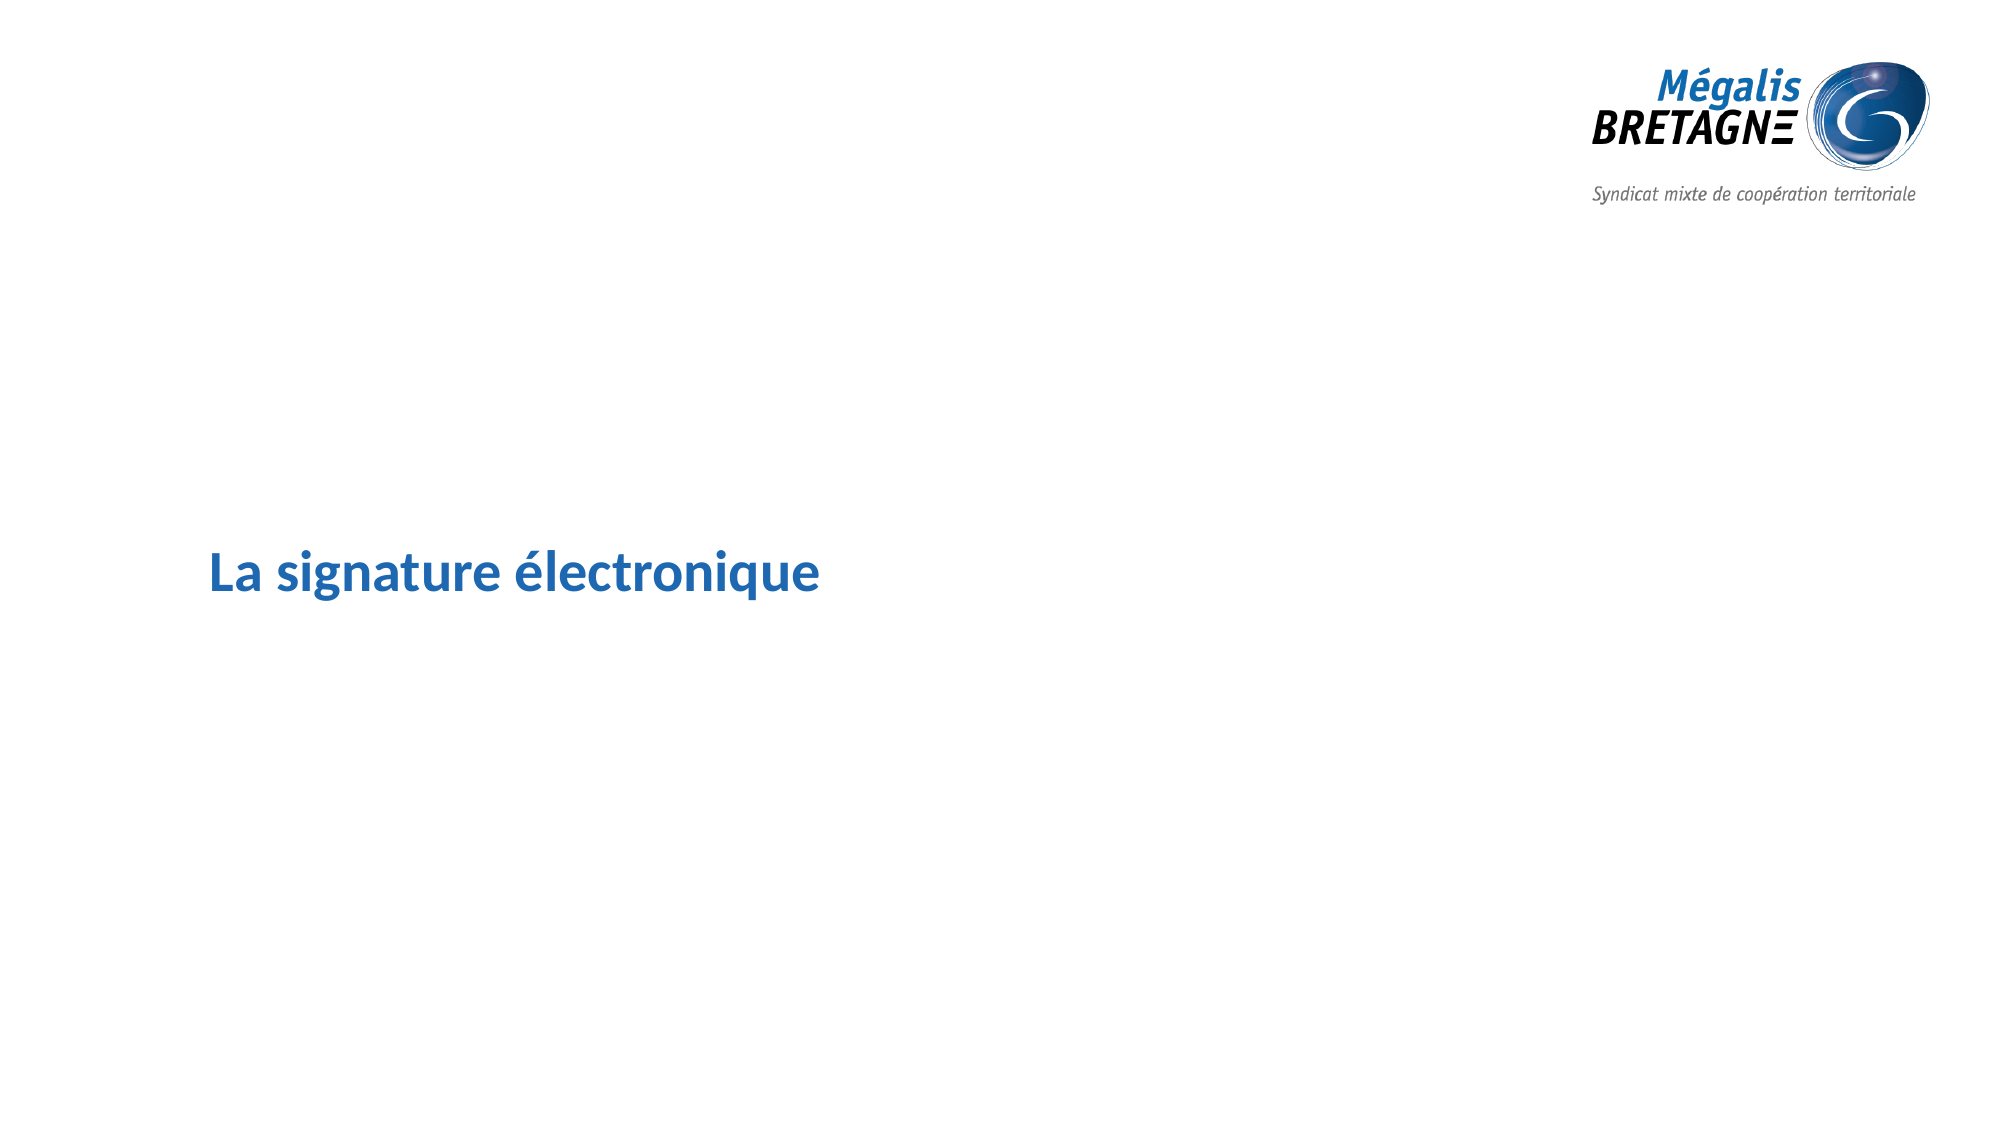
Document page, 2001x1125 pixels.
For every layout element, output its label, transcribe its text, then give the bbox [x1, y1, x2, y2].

title La signature électronique [194, 523, 1759, 624]
picture [1567, 41, 1950, 214]
